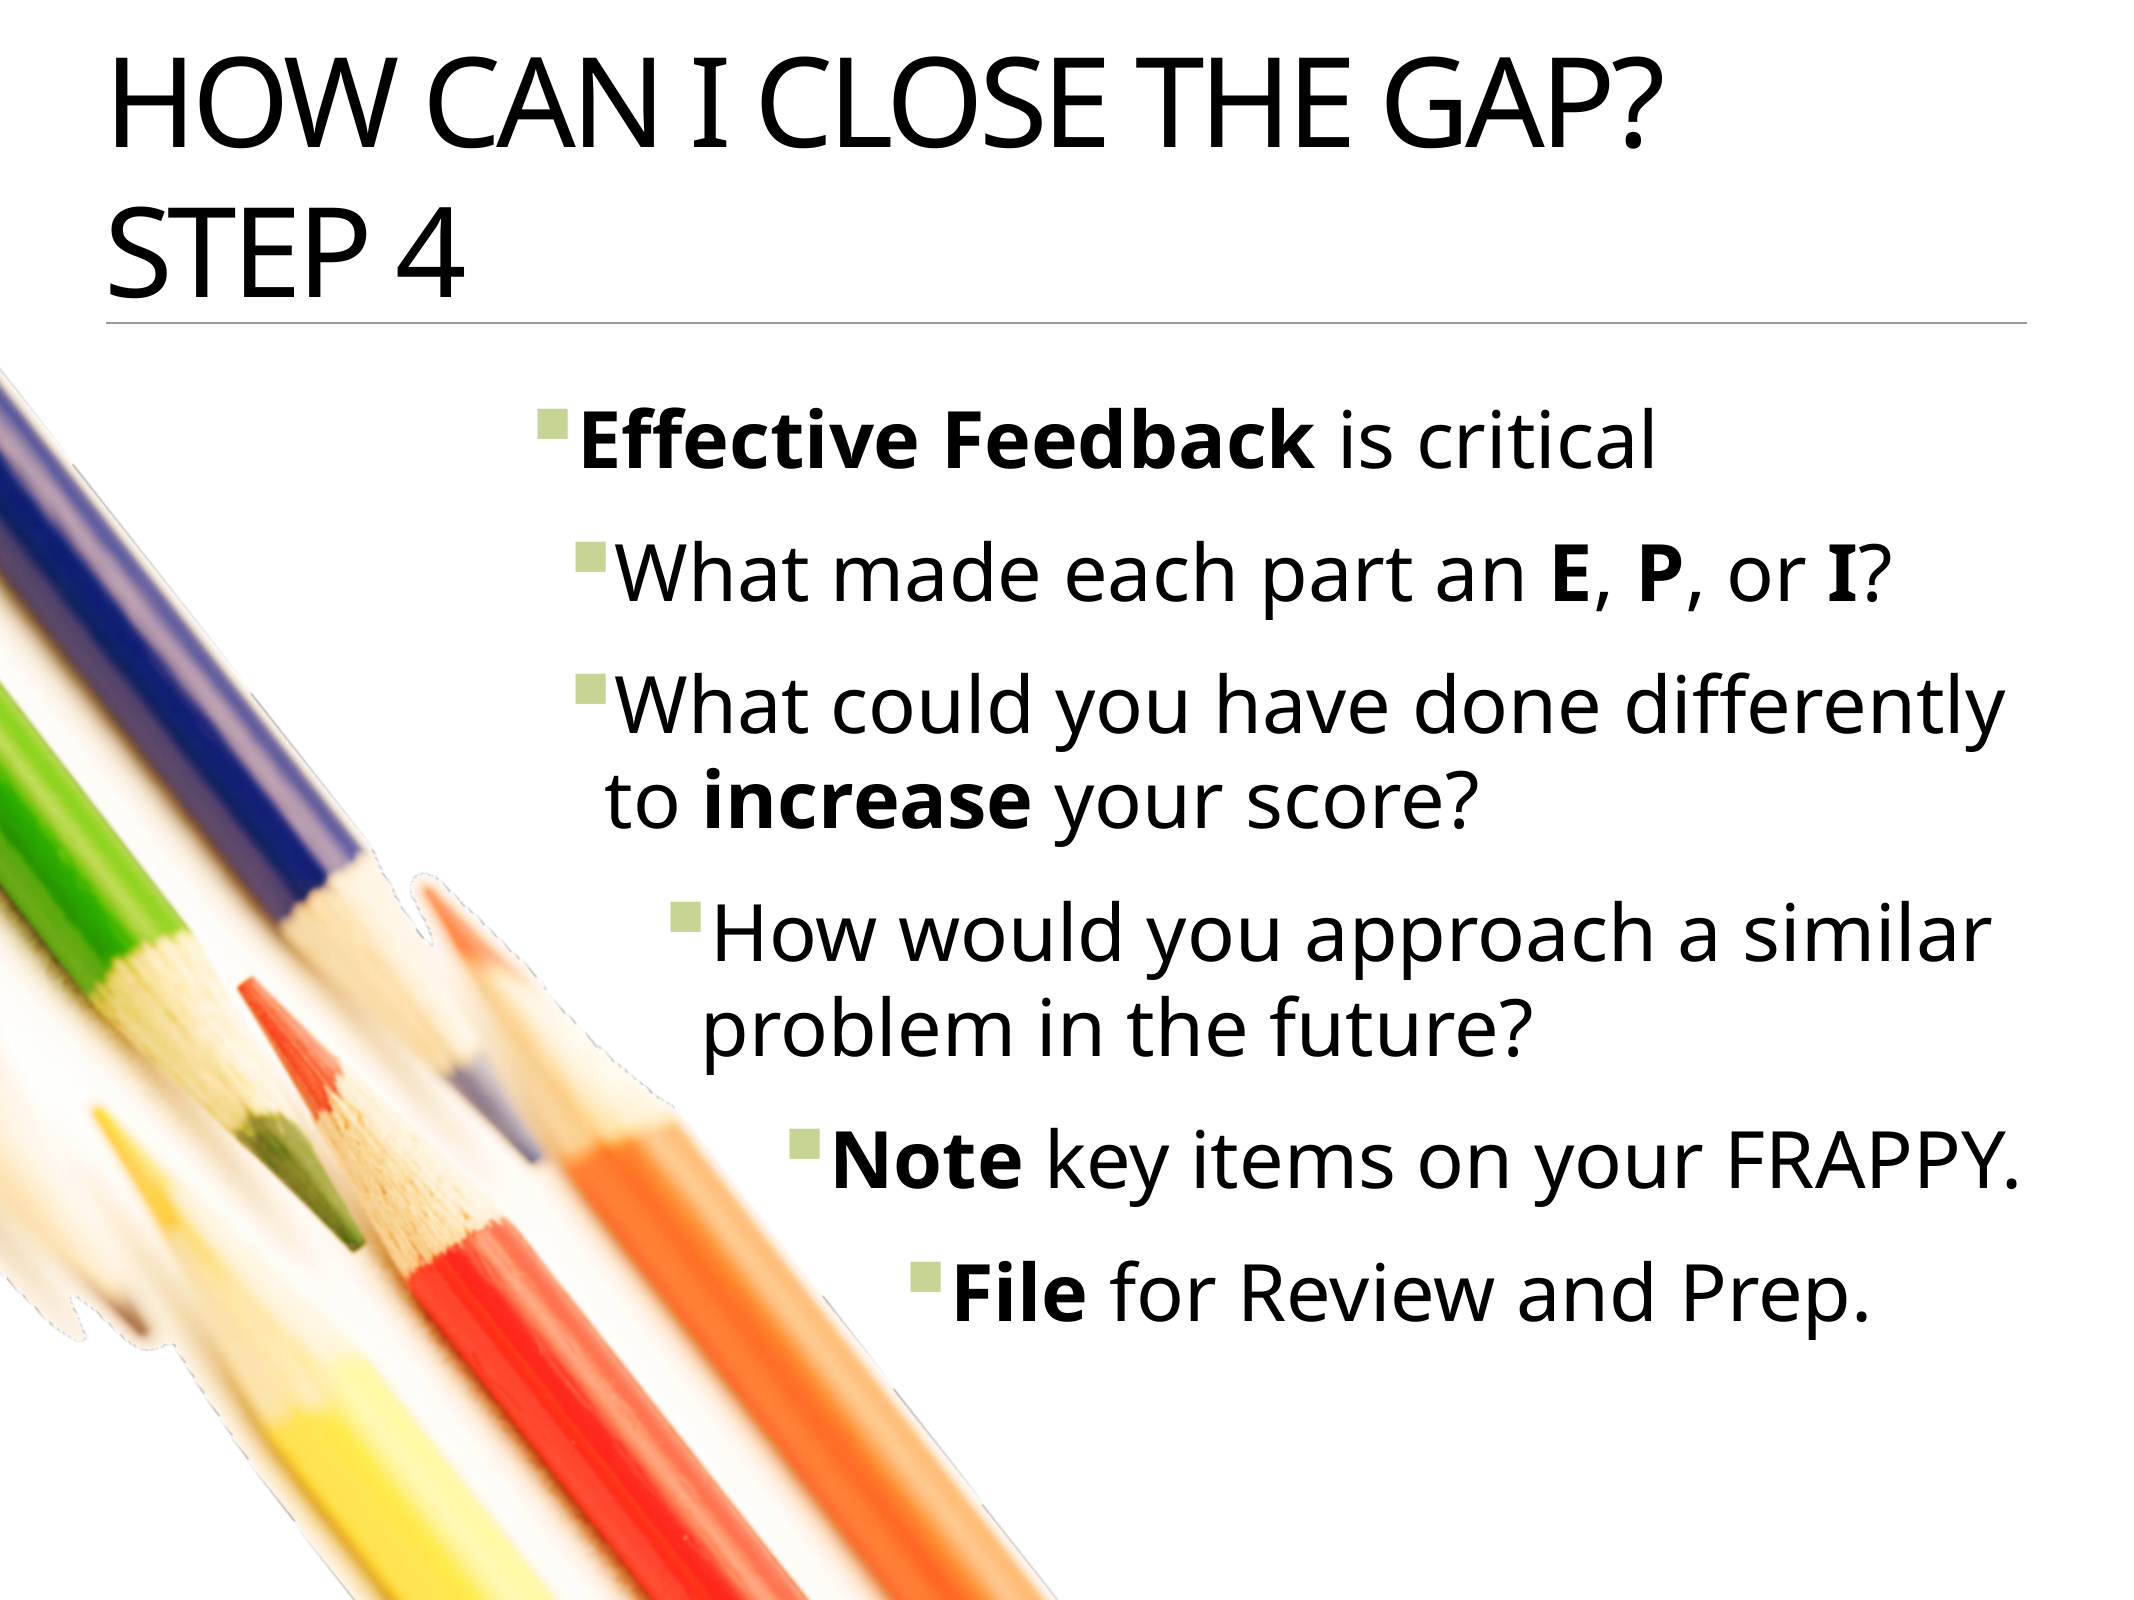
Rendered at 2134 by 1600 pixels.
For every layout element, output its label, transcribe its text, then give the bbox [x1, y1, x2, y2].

picture [0, 256, 1155, 1600]
text_box Effective Feedback is critical What made each part an E, P, or I? What could you have done differently to increase your score? How would you approach a similar problem in the future? Note key items on your FRAPPY. File for Review and Prep. [485, 389, 2092, 1564]
text_box How Can I Close the Gap? Step 4 [104, 149, 2096, 323]
